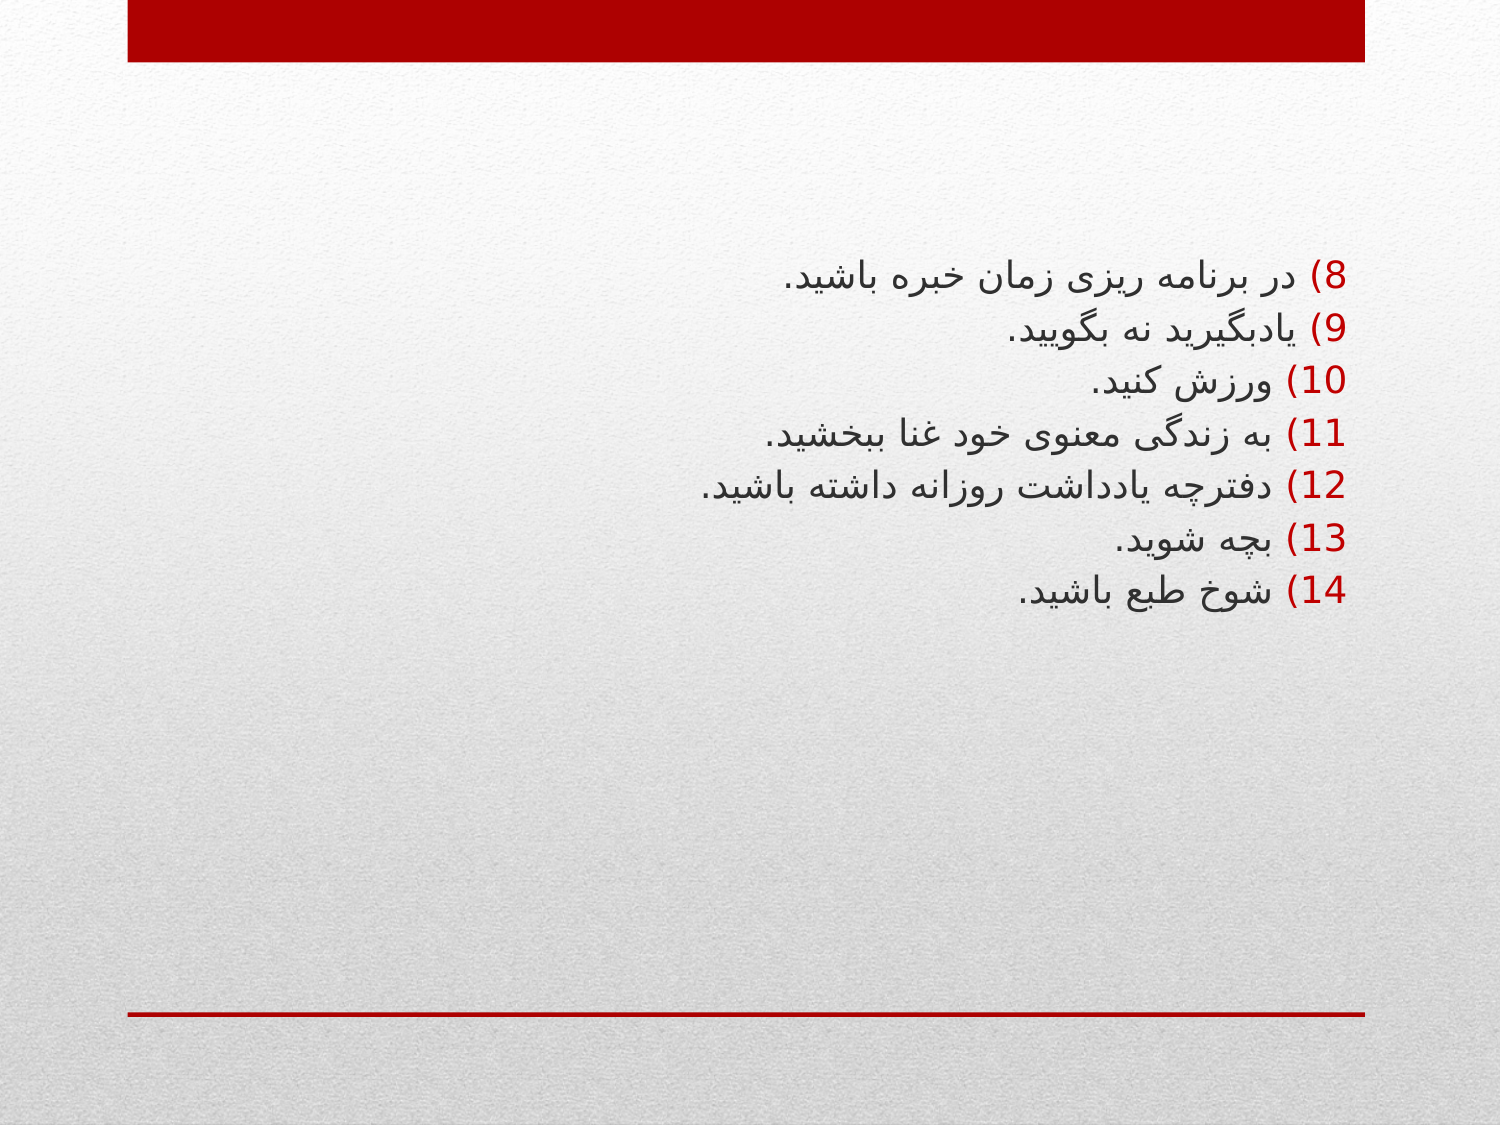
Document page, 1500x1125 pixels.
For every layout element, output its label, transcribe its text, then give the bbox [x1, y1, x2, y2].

list 8) در برنامه ریزی زمان خبره باشید. 9) یادبگیرید نه بگویید. 10) ورزش کنید. 11) به زندگی معنوی خود غنا ببخشید. 12) دفترچه یادداشت روزانه داشته باشید. 13) بچه شوید. 14) شوخ طبع باشید. [125, 112, 1363, 750]
